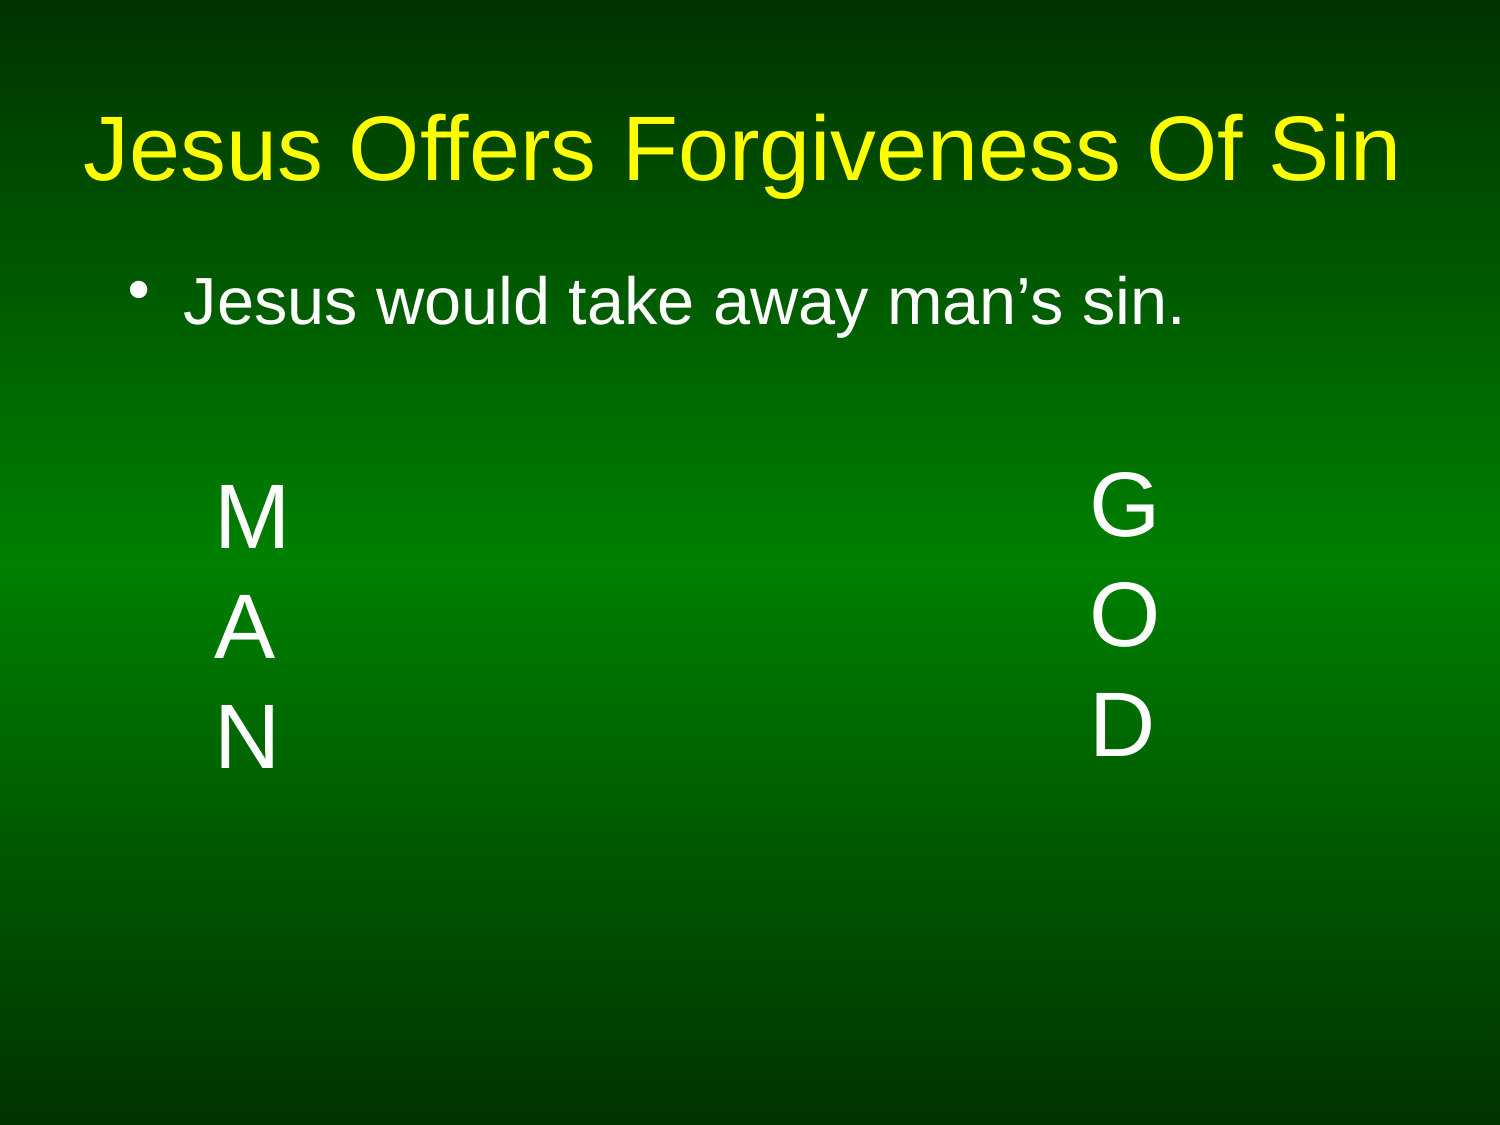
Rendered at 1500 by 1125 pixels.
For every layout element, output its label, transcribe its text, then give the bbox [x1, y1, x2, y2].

text_box M A N [200, 449, 322, 795]
text_box G O D [1074, 437, 1197, 783]
title Jesus Offers Forgiveness Of Sin [50, 50, 1438, 238]
list Jesus would take away man’s sin. [112, 249, 1450, 338]
